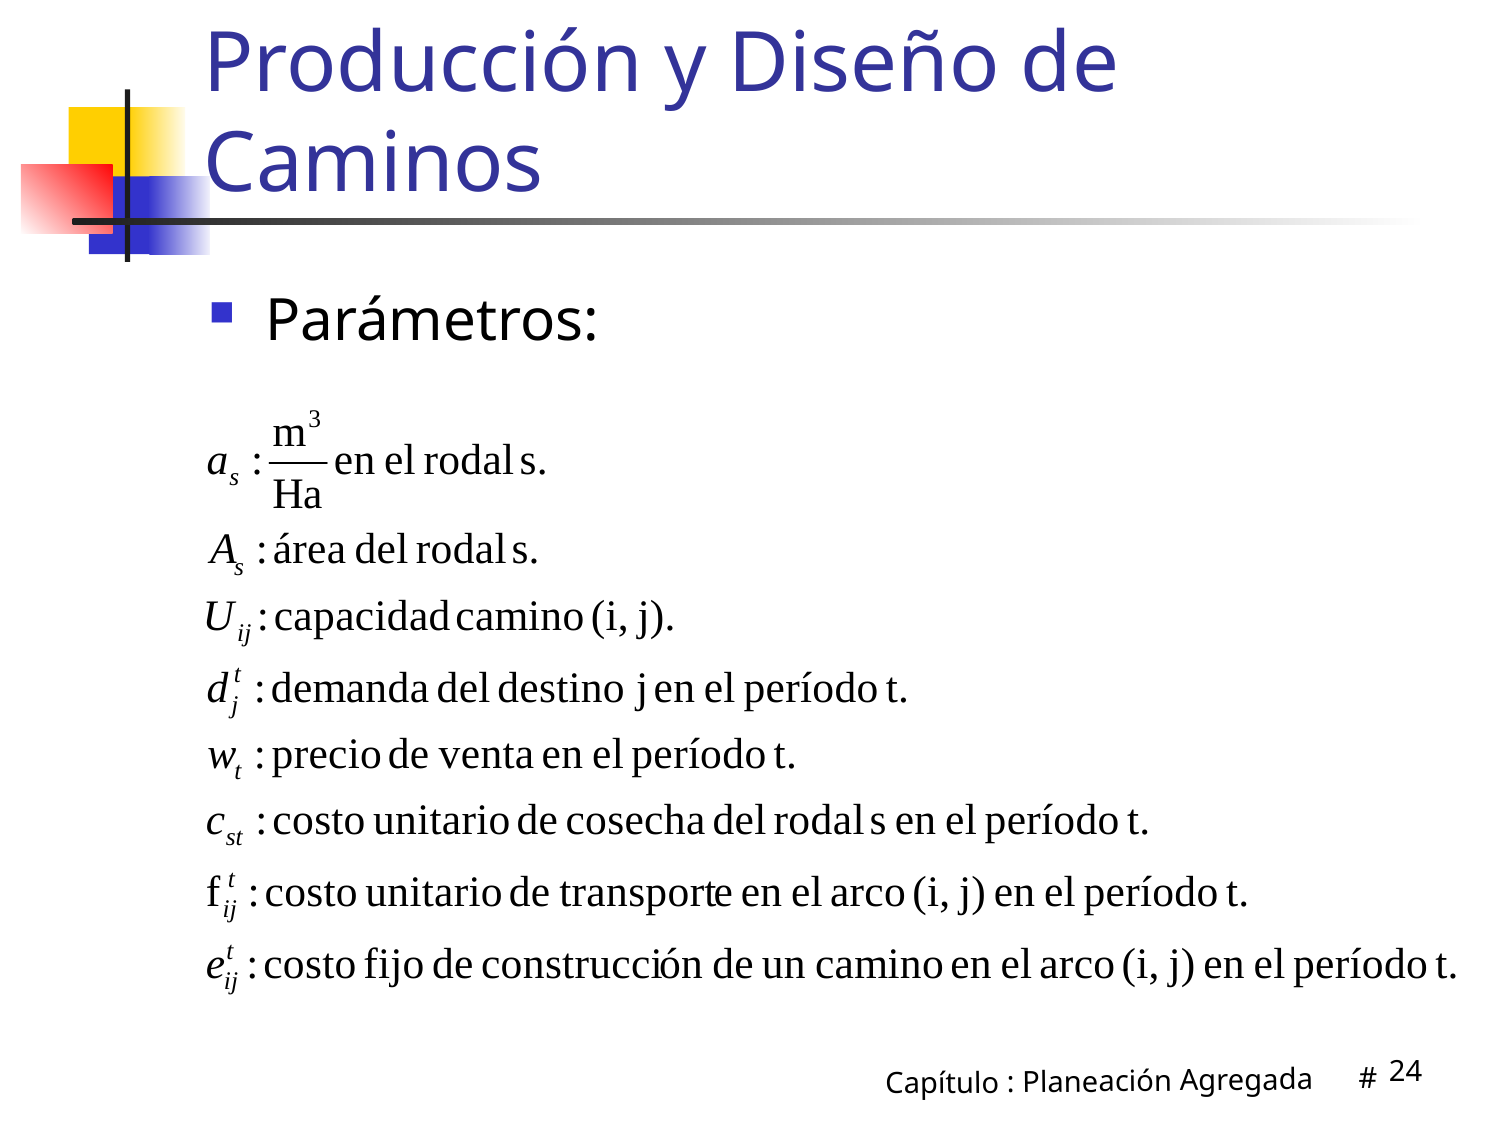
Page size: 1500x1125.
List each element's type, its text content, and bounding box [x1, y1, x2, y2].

list Parámetros: [193, 274, 1470, 1007]
title Producción y Diseño de Caminos [188, 27, 1468, 216]
footer Capítulo : Planeación Agregada # [836, 1028, 1427, 1109]
slide_number 24 [1124, 1024, 1438, 1101]
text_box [199, 397, 1463, 1001]
